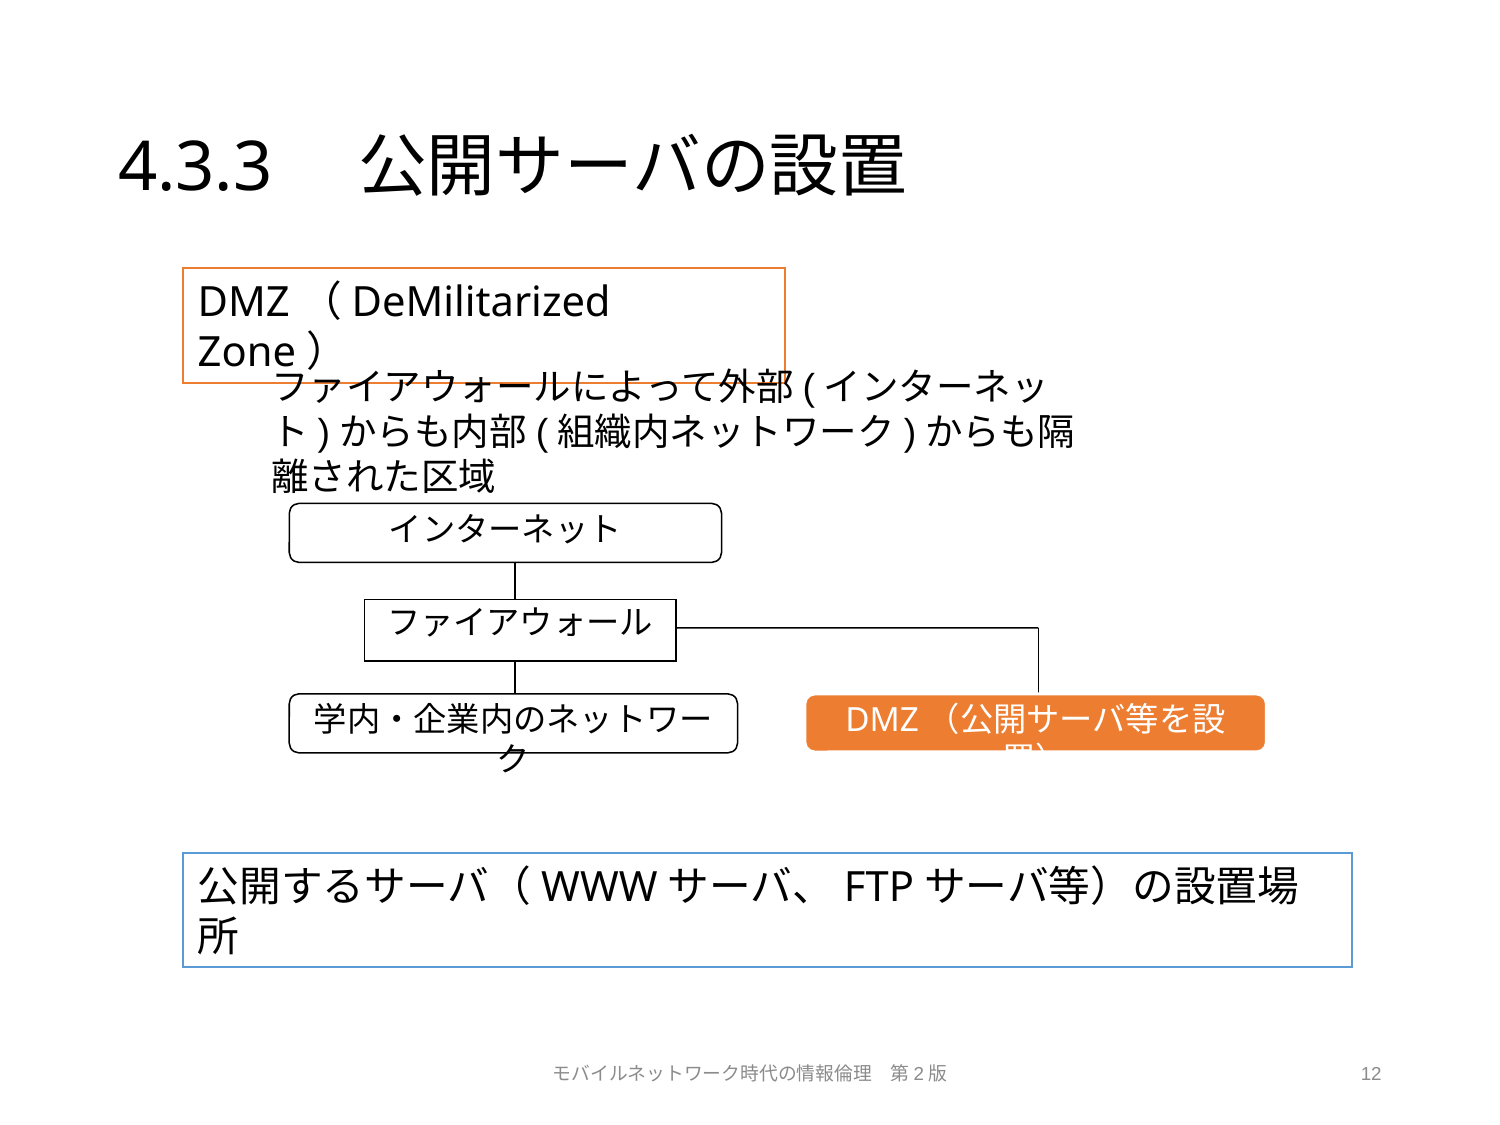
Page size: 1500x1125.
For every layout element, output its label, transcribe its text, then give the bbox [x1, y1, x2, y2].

footer モバイルネットワーク時代の情報倫理 第2版 [496, 1042, 1004, 1103]
title 4.3.3 公開サーバの設置 [103, 59, 1397, 278]
slide_number 12 [1059, 1042, 1397, 1103]
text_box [289, 503, 1267, 753]
text_box 公開するサーバ（WWWサーバ、FTPサーバ等）の設置場所 [182, 852, 1353, 968]
text_box DMZ（DeMilitarized Zone） [182, 267, 786, 384]
text_box ファイアウォールによって外部(インターネット)からも内部(組織内ネットワーク)からも隔離された区域 [256, 355, 1096, 506]
